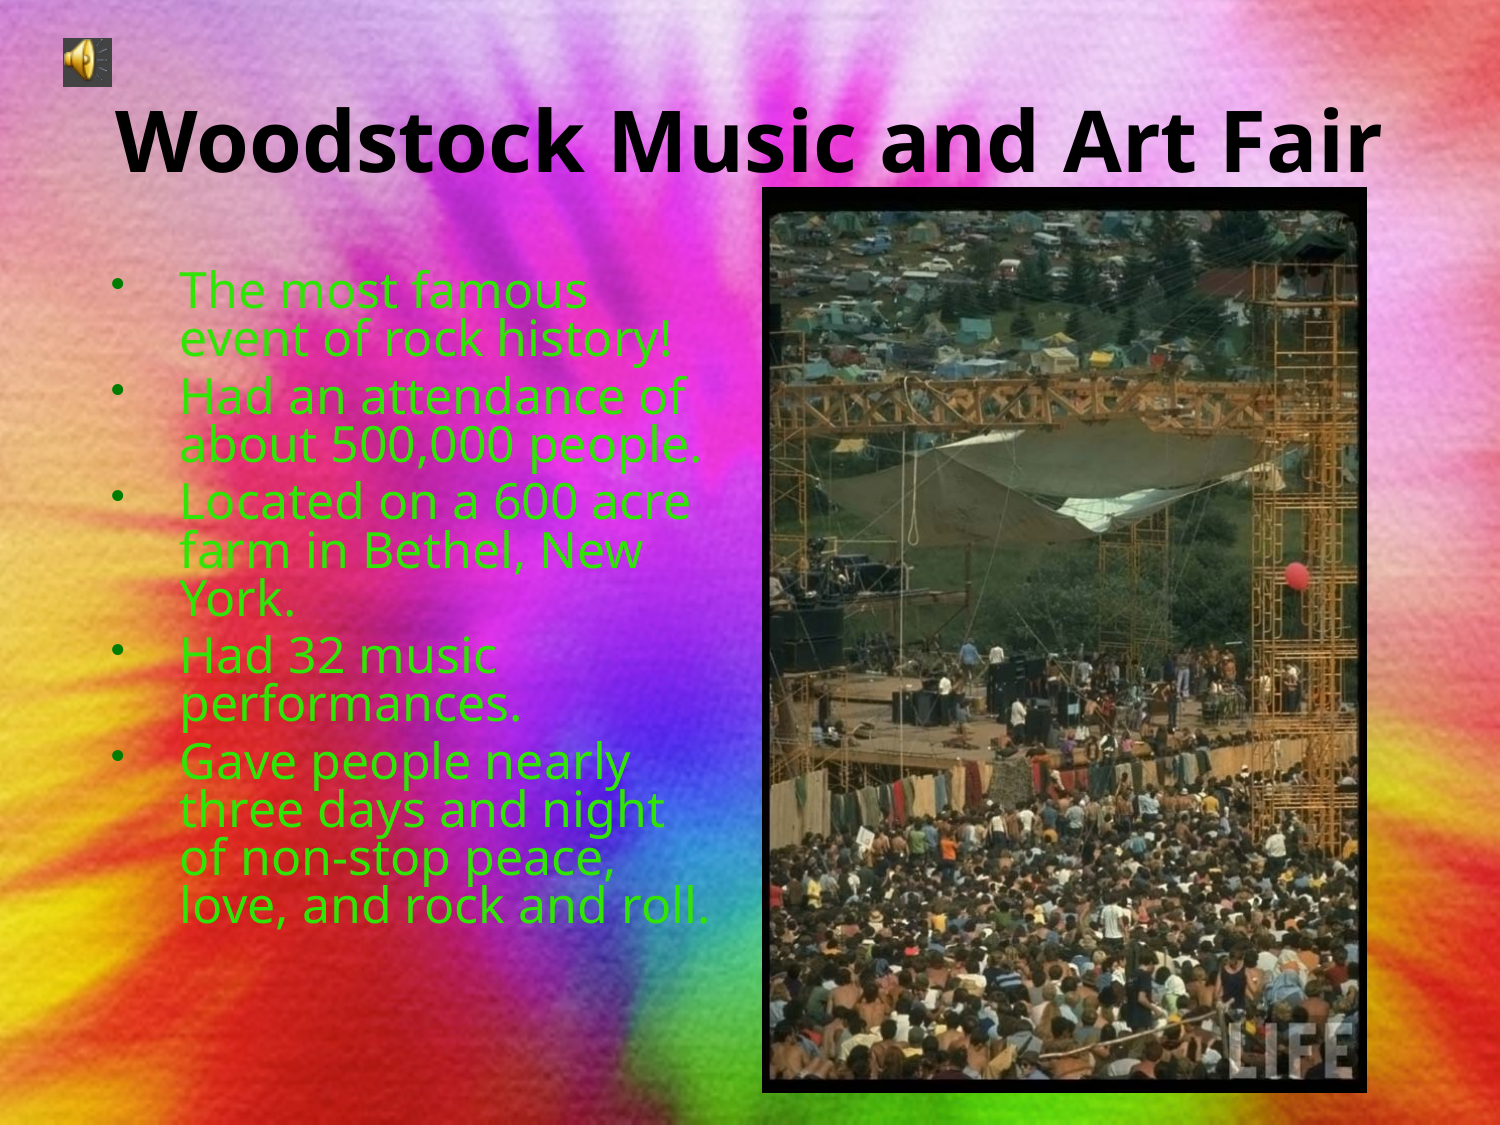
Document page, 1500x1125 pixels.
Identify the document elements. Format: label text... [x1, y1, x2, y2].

title Woodstock Music and Art Fair [75, 45, 1425, 233]
list The most famous event of rock history! Had an attendance of about 500,000 people. Located on a 600 acre farm in Bethel, New York. Had 32 music performances. Gave people nearly three days and night of non-stop peace, love, and rock and roll. [74, 262, 738, 1006]
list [762, 187, 1367, 1094]
picture [0, 0, 1500, 1125]
